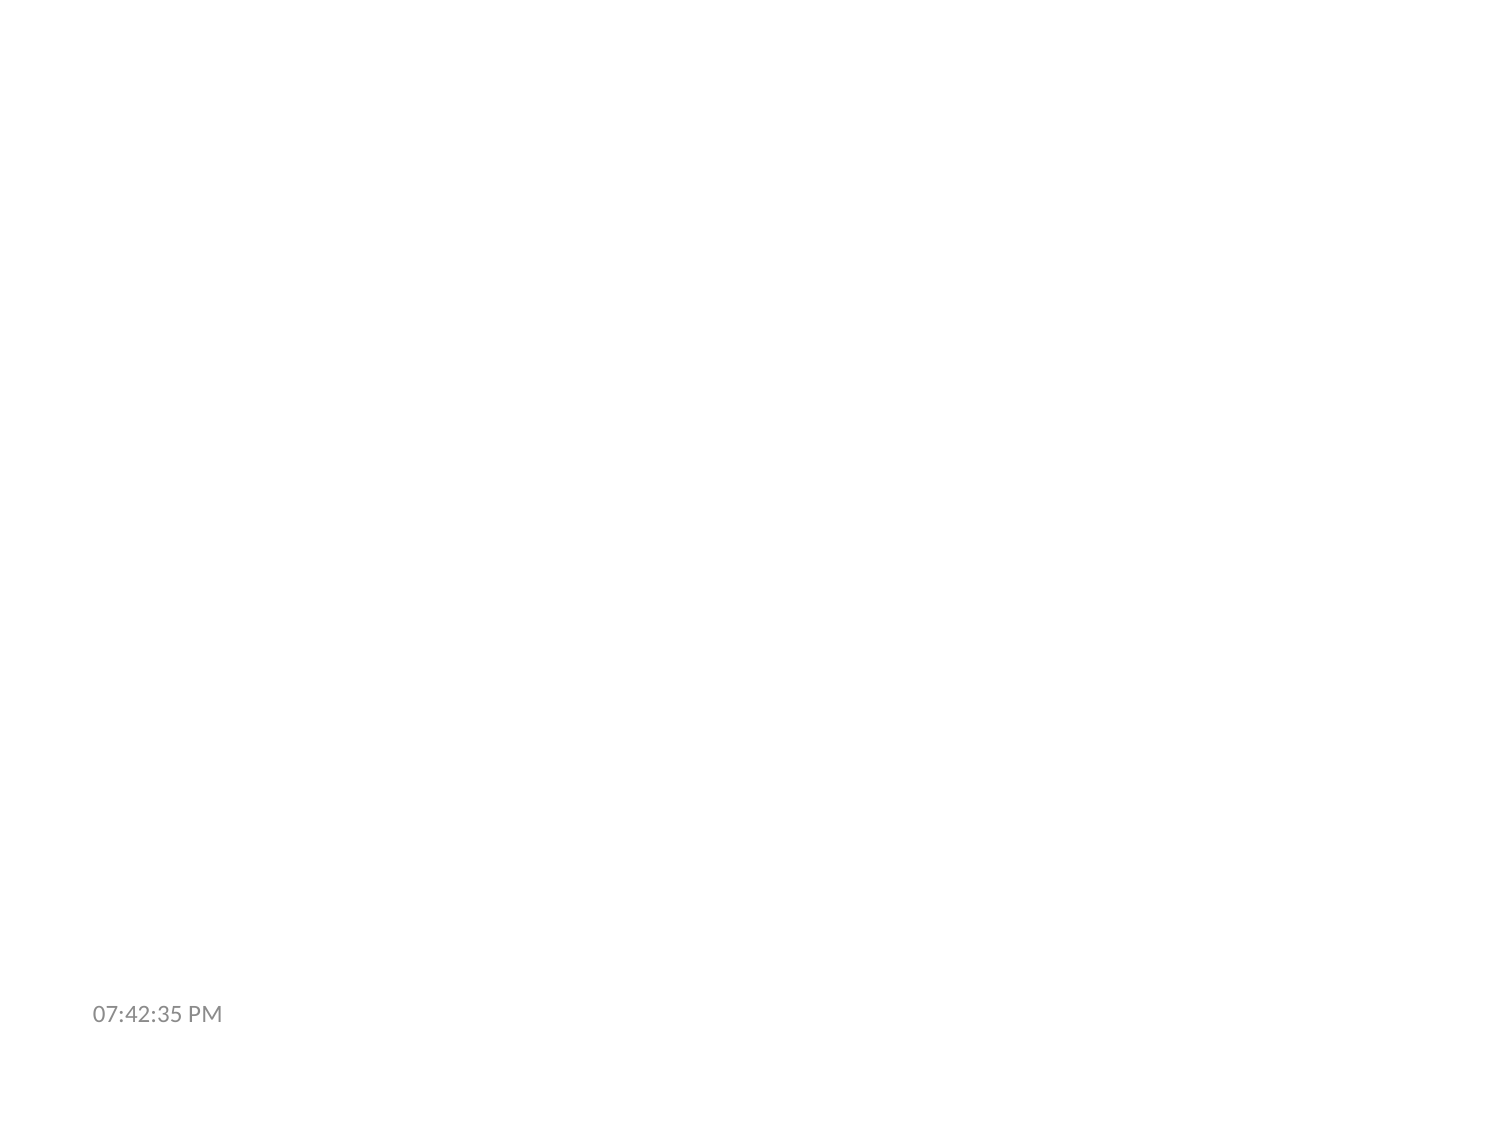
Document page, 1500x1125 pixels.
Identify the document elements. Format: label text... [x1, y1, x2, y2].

text_box 3:35:09 PM [77, 982, 428, 1043]
